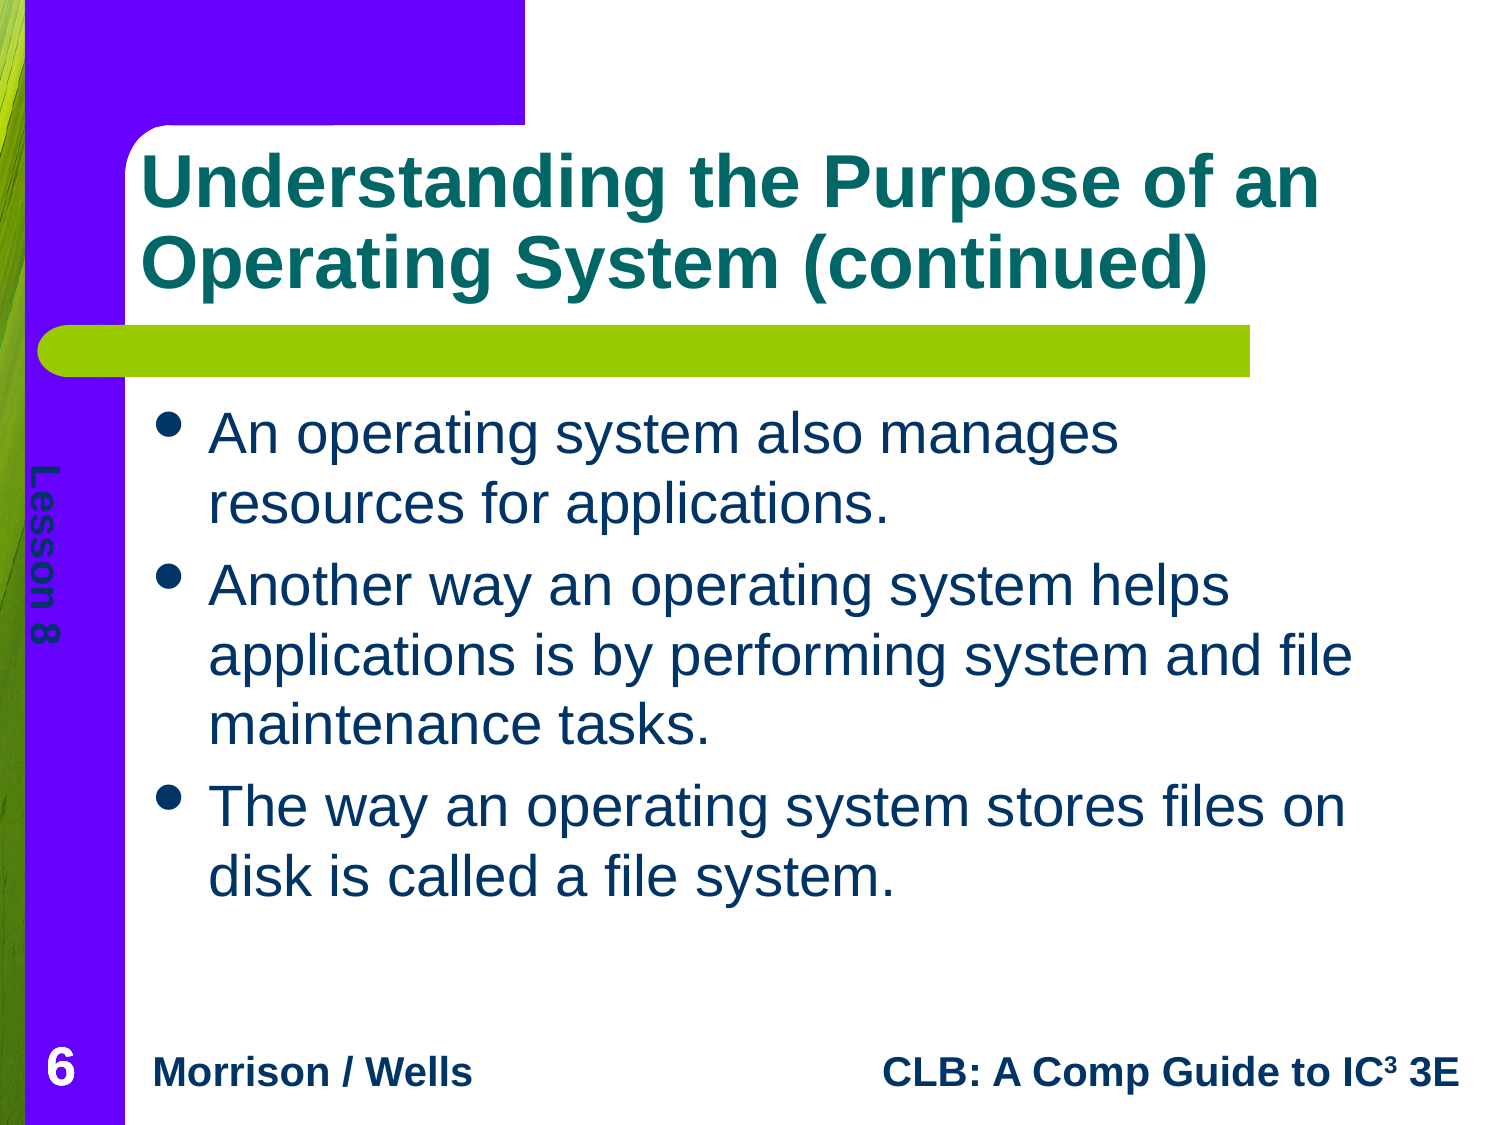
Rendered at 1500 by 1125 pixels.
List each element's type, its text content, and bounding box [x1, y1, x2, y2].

text_box 6 [13, 1023, 111, 1105]
list An operating system also manages resources for applications. Another way an operating system helps applications is by performing system and file maintenance tasks. The way an operating system stores files on disk is called a file system. [137, 387, 1400, 999]
title Understanding the Purpose of an Operating System (continued) [124, 124, 1426, 313]
picture [0, 0, 25, 1125]
